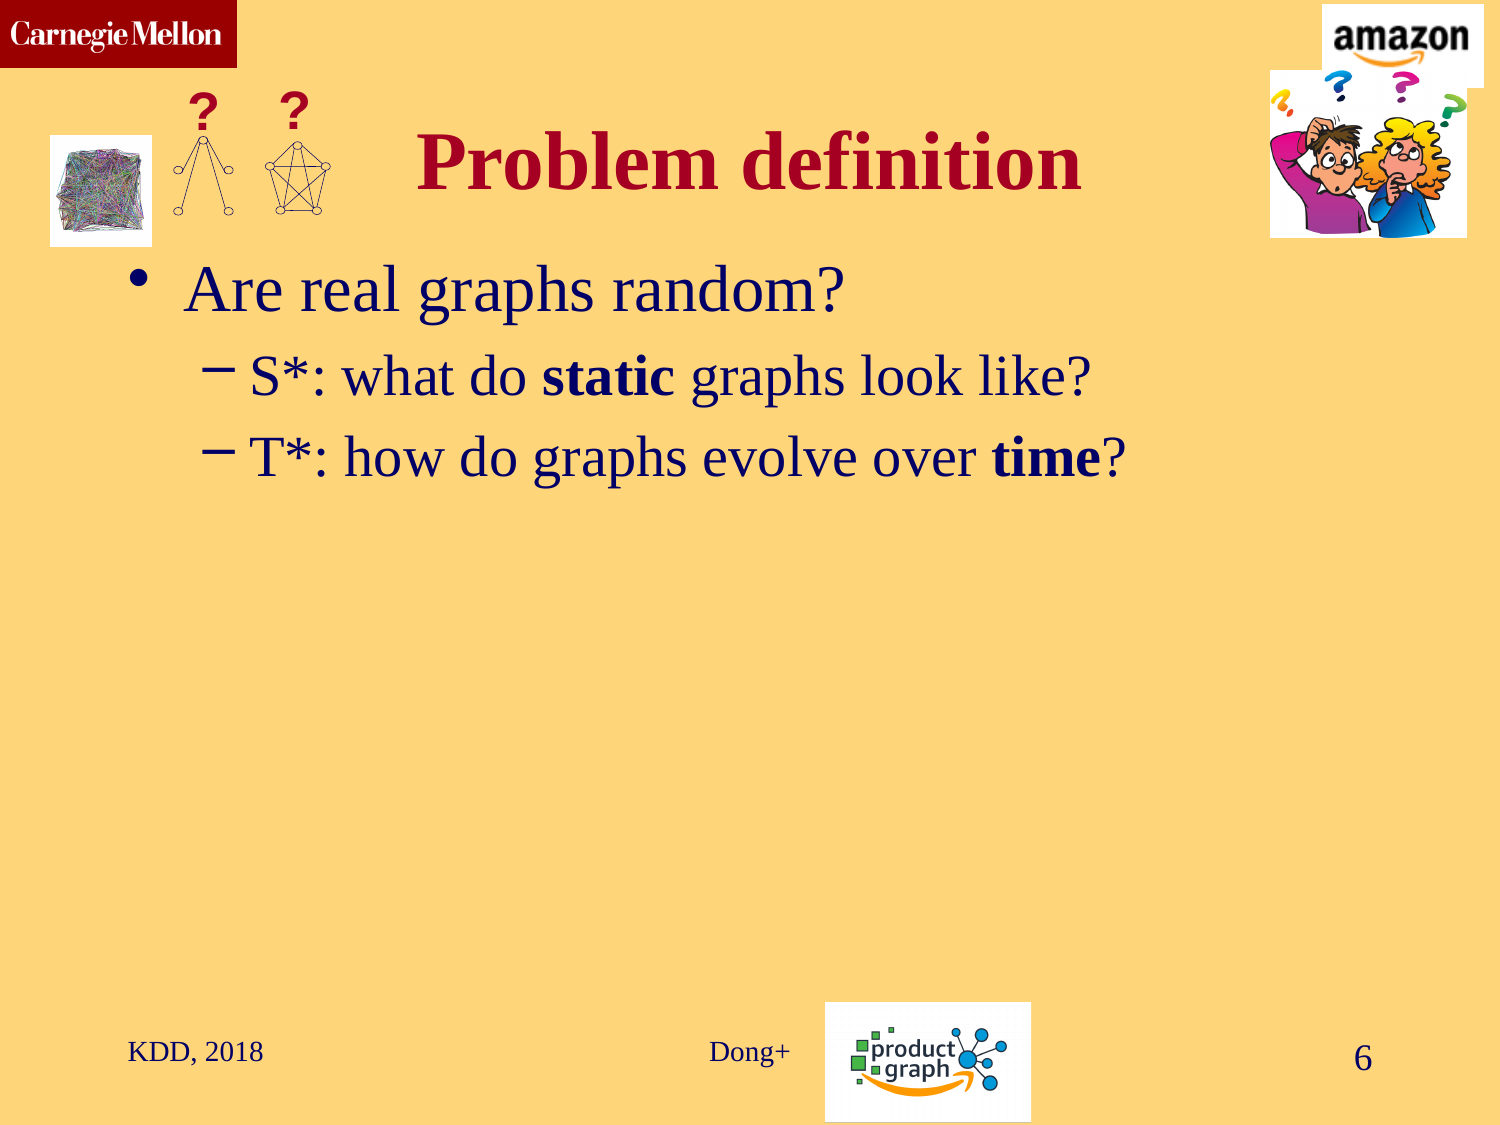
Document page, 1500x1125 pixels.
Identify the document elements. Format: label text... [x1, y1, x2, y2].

title Problem definition [335, 99, 1265, 213]
slide_number KDD, 2018 [112, 1024, 426, 1101]
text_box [50, 67, 331, 247]
picture [1270, 4, 1484, 238]
list Are real graphs random? S*: what do static graphs look like? T*: how do graphs evolve over time? [112, 237, 1272, 1001]
slide_number 6 [1074, 1024, 1388, 1101]
footer Dong+ [512, 1024, 988, 1101]
picture [0, 0, 237, 68]
